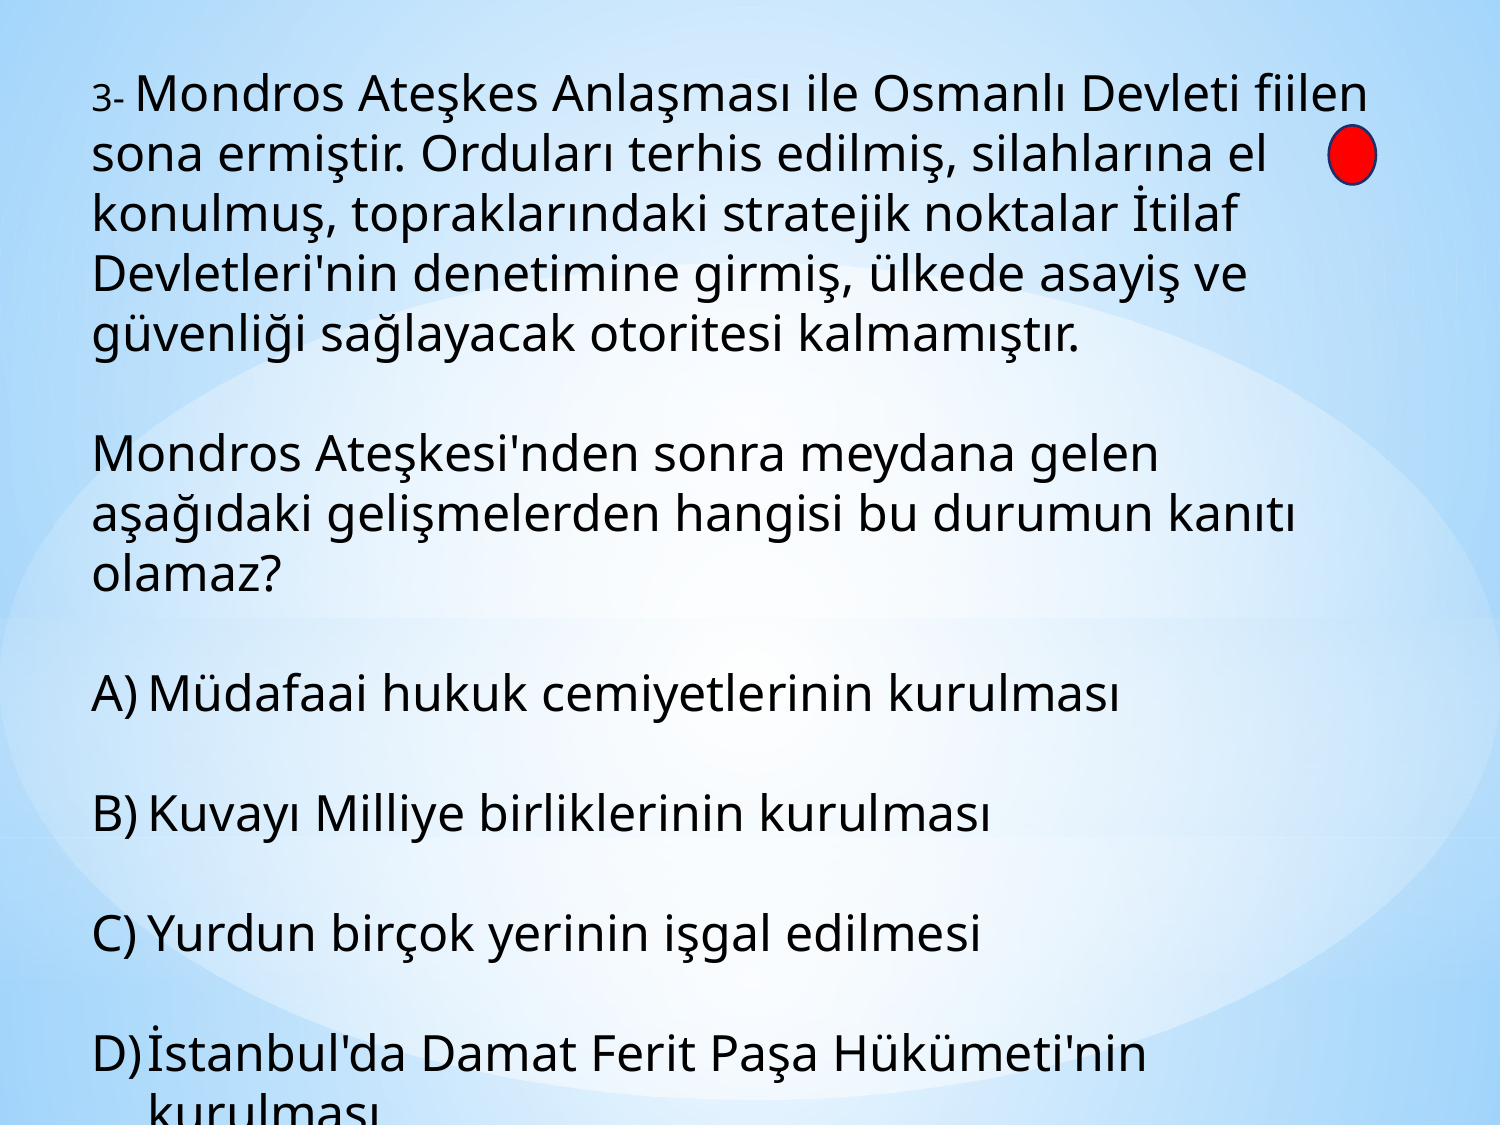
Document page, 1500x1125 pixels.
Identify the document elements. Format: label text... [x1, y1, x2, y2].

text_box 3- Mondros Ateşkes Anlaşması ile Osmanlı Devleti fiilen sona ermiştir. Orduları terhis edilmiş, silahlarına el konulmuş, topraklarındaki stratejik noktalar İtilaf Devletleri'nin denetimine girmiş, ülkede asayiş ve güvenliği sağlayacak otoritesi kalmamıştır. Mondros Ateşkesi'nden sonra meydana gelen aşağıdaki gelişmelerden hangisi bu durumun kanıtı olamaz? Müdafaai hukuk cemiyetlerinin kurulması Kuvayı Milliye birliklerinin kurulması Yurdun birçok yerinin işgal edilmesi İstanbul'da Damat Ferit Paşa Hükümeti'nin kurulması [76, 54, 1400, 1125]
text_box [1327, 124, 1378, 186]
